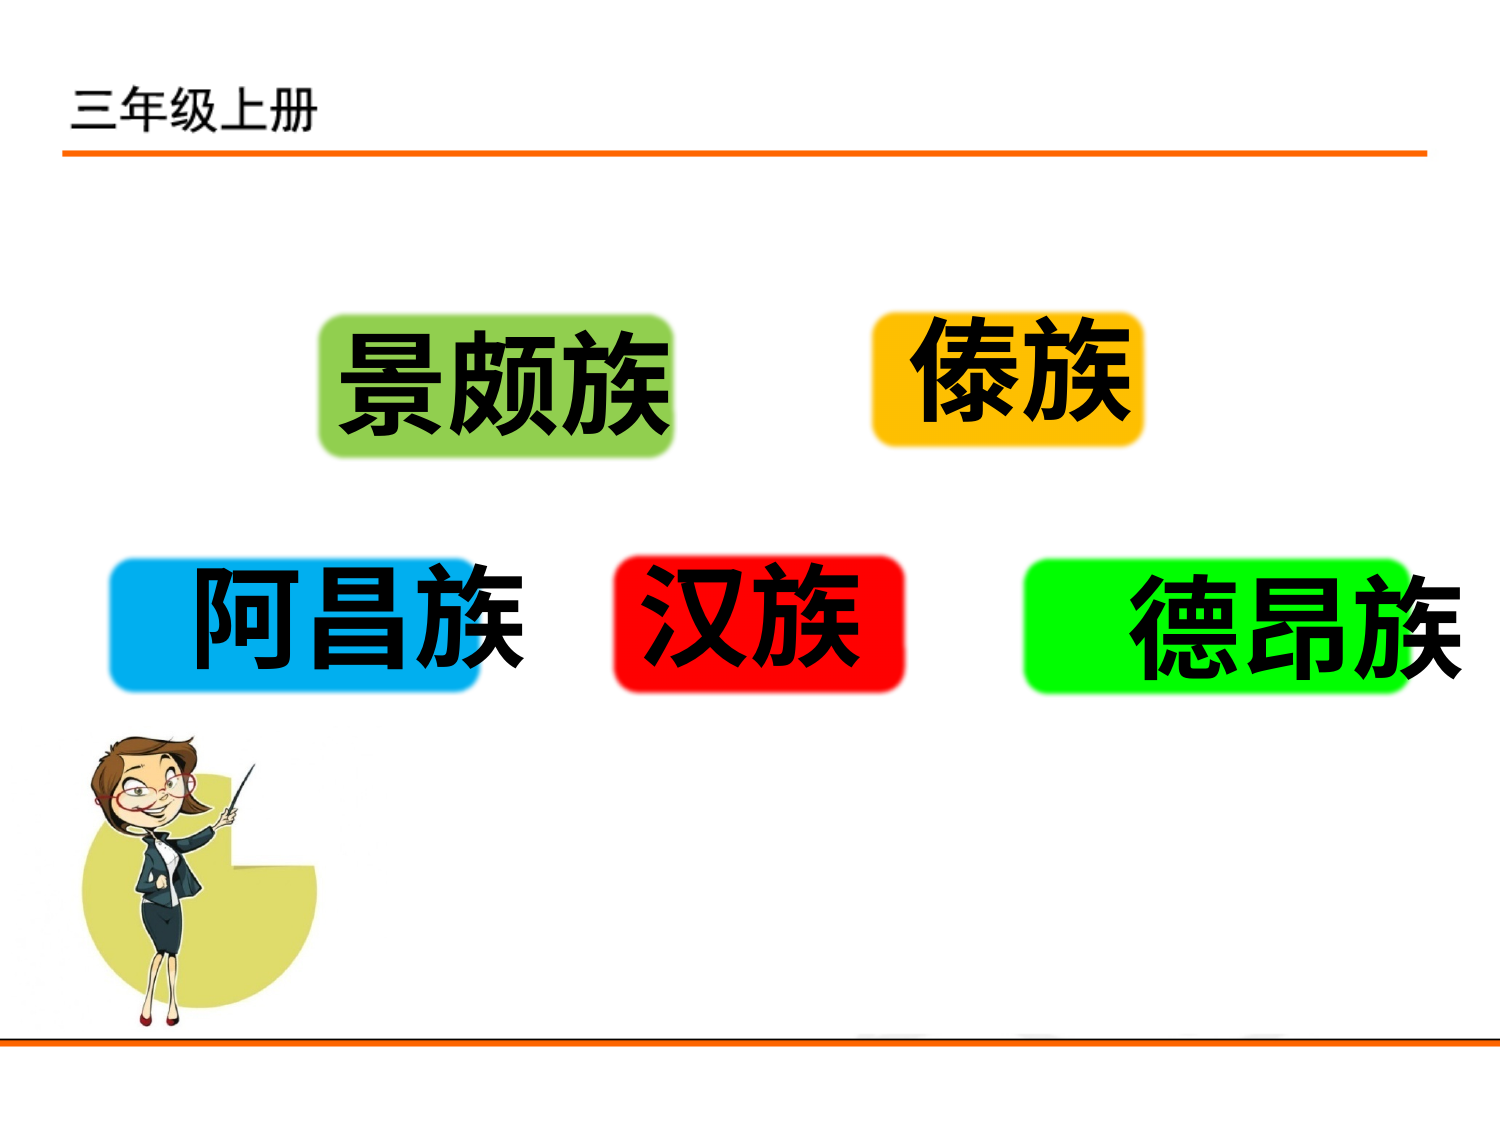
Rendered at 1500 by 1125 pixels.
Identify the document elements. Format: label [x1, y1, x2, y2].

text_box [1019, 550, 1500, 727]
text_box [866, 292, 1190, 469]
text_box [609, 538, 909, 697]
text_box [304, 306, 729, 493]
text_box [105, 539, 610, 716]
picture [0, 0, 1500, 1125]
